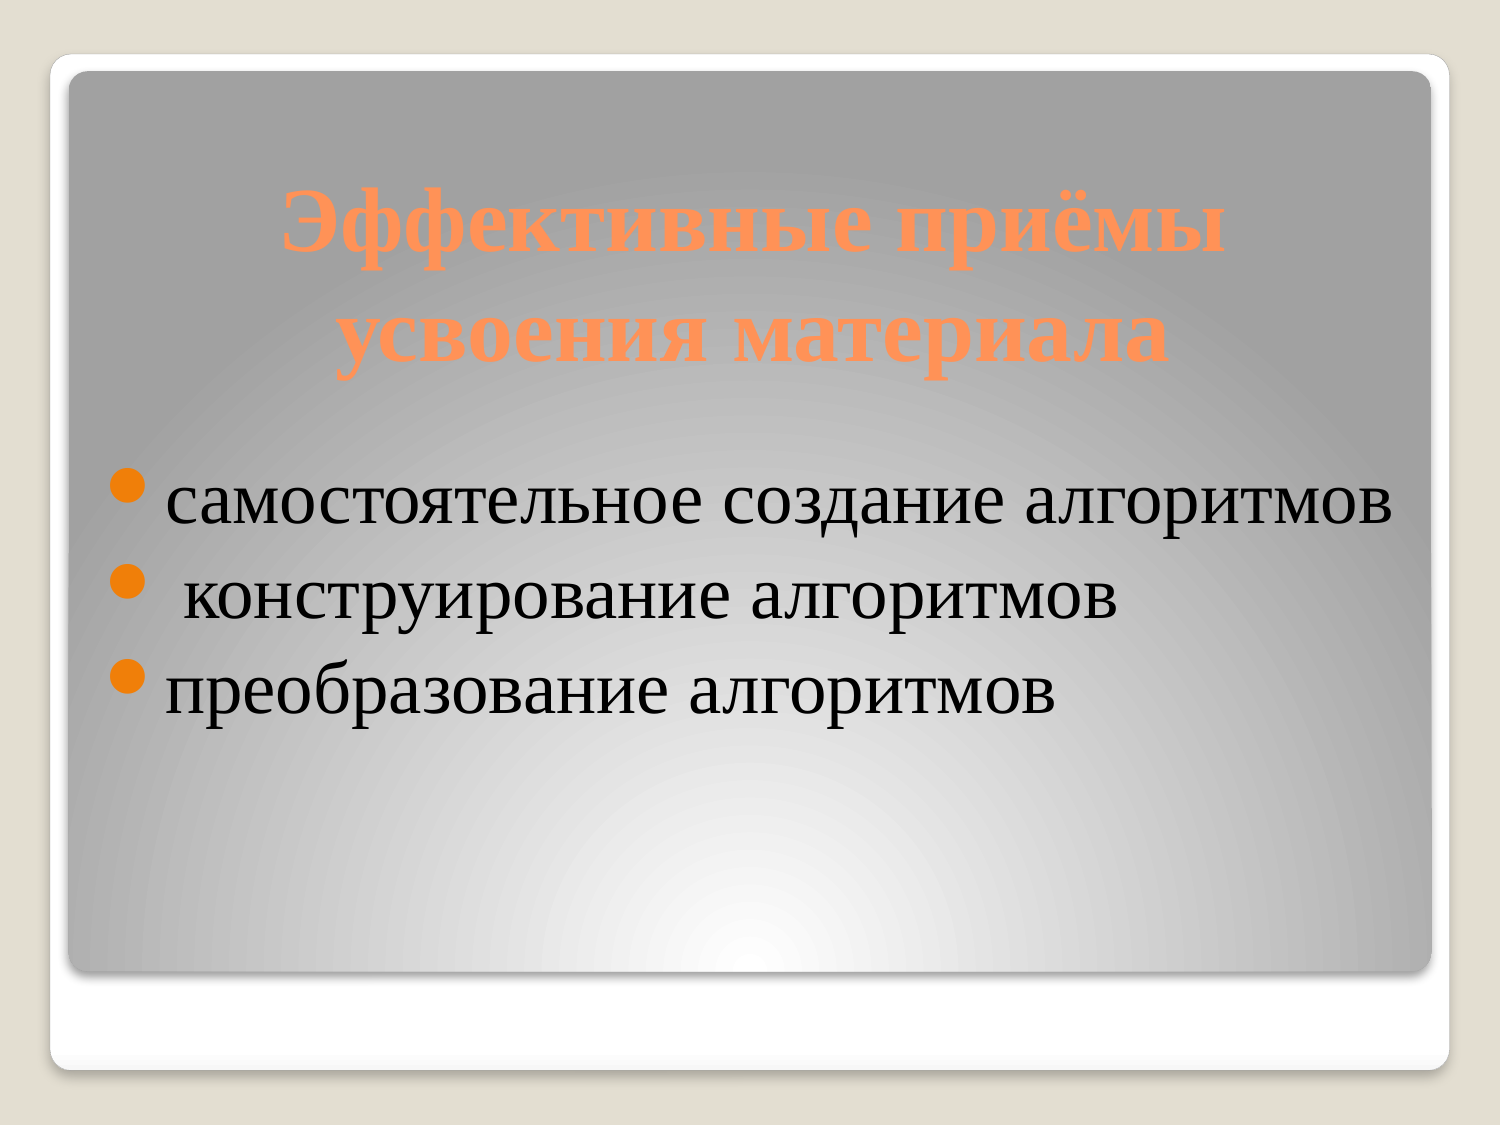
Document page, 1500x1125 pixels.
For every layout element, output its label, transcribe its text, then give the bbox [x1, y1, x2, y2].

list самостоятельное создание алгоритмов конструирование алгоритмов преобразование алгоритмов [75, 433, 1425, 950]
title Эффективные приёмы усвоения материала [82, 105, 1425, 387]
